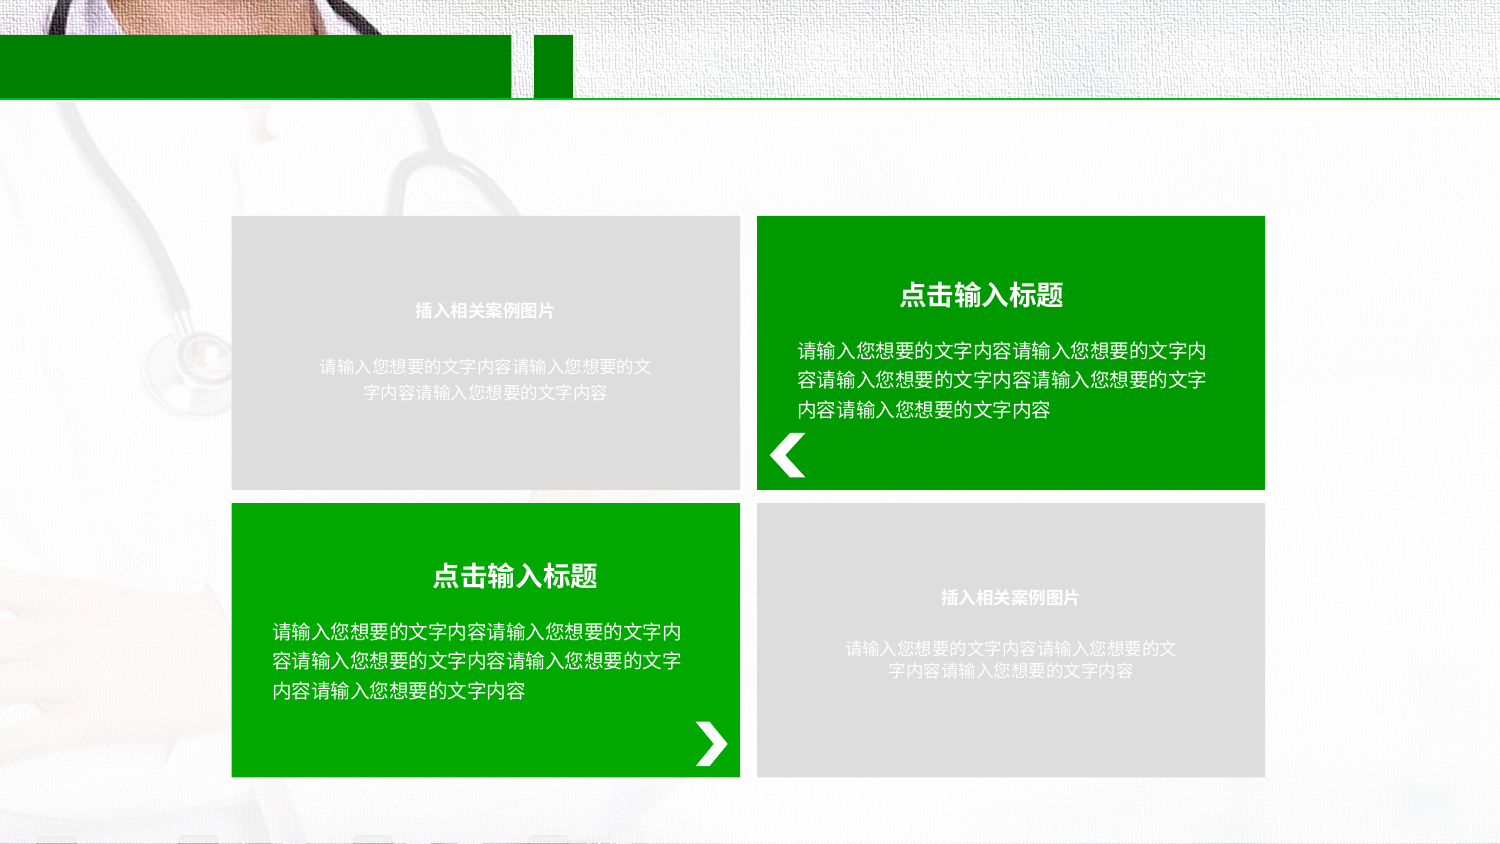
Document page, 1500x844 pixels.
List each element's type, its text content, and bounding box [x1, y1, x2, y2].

text_box 点击输入标题 [331, 558, 700, 592]
text_box [756, 215, 1266, 491]
text_box [695, 721, 728, 767]
text_box 点击输入标题 [797, 277, 1166, 311]
text_box 请输入您想要的文字内容请输入您想要的文字内容请输入您想要的文字内容请输入您想要的文字内容请输入您想要的文字内容 [797, 332, 1225, 422]
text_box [840, 586, 1182, 682]
text_box [231, 215, 741, 490]
text_box [230, 502, 741, 779]
text_box [757, 503, 1266, 778]
picture [0, 0, 1500, 98]
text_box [315, 299, 657, 405]
text_box [769, 432, 806, 478]
text_box 请输入您想要的文字内容请输入您想要的文字内容请输入您想要的文字内容请输入您想要的文字内容请输入您想要的文字内容 [272, 614, 700, 703]
